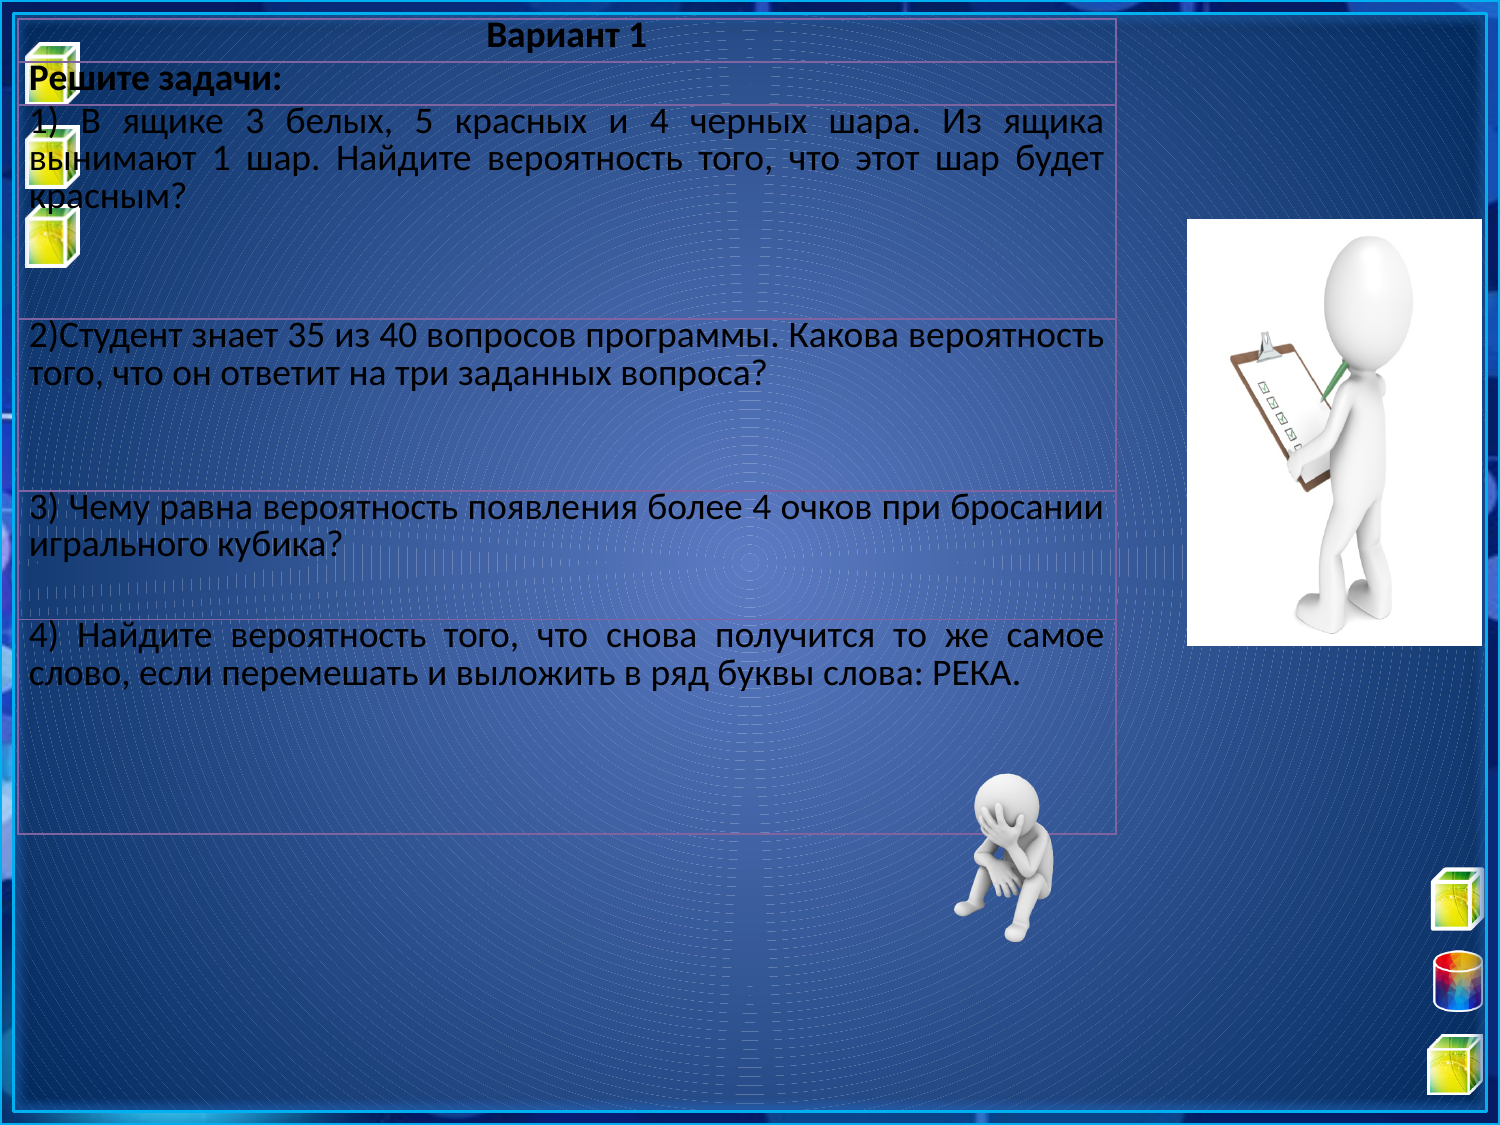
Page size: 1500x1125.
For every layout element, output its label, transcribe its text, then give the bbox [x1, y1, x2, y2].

table_header Вариант 1 [19, 20, 1115, 61]
table_cell 3) Чему равна вероятность появления более 4 очков при бросании игрального кубика? [19, 492, 1115, 619]
table_cell Решите задачи: [19, 63, 1115, 104]
table_cell 4) Найдите вероятность того, что снова получится то же самое слово, если перемешать и выложить в ряд буквы слова: РЕКА. [19, 620, 1115, 833]
table_cell 1) В ящике 3 белых, 5 красных и 4 черных шара. Из ящика вынимают 1 шар. Найдите вероятность того, что этот шар будет красным? [19, 106, 1115, 318]
picture [3, 3, 1497, 1122]
table_cell 2)Студент знает 35 из 40 вопросов программы. Какова вероятность того, что он ответит на три заданных вопроса? [19, 320, 1115, 490]
